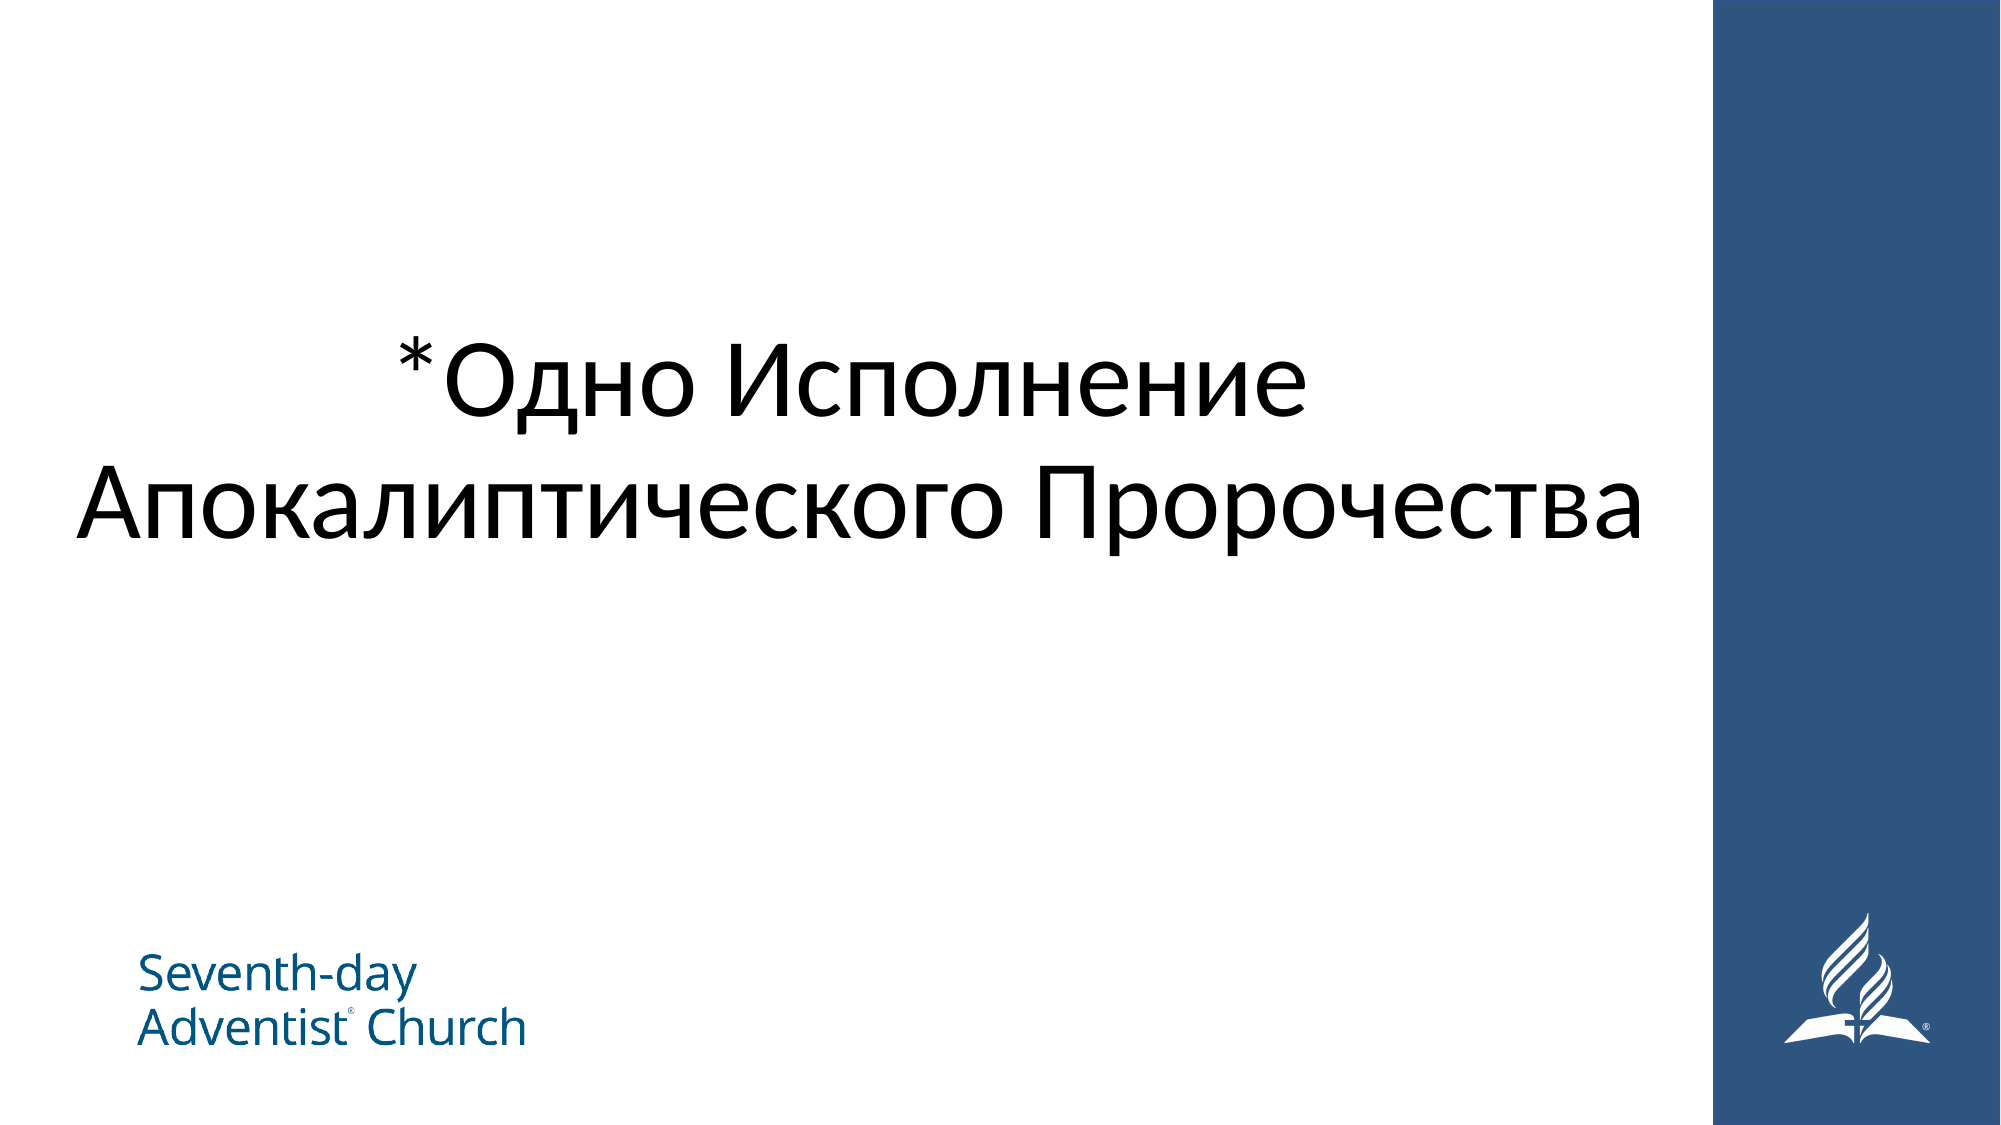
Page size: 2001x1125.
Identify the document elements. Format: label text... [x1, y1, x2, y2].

title *Одно Исполнение Апокалиптического Пророчества [31, 59, 1667, 823]
picture [120, 911, 537, 1073]
picture [1771, 892, 1943, 1064]
